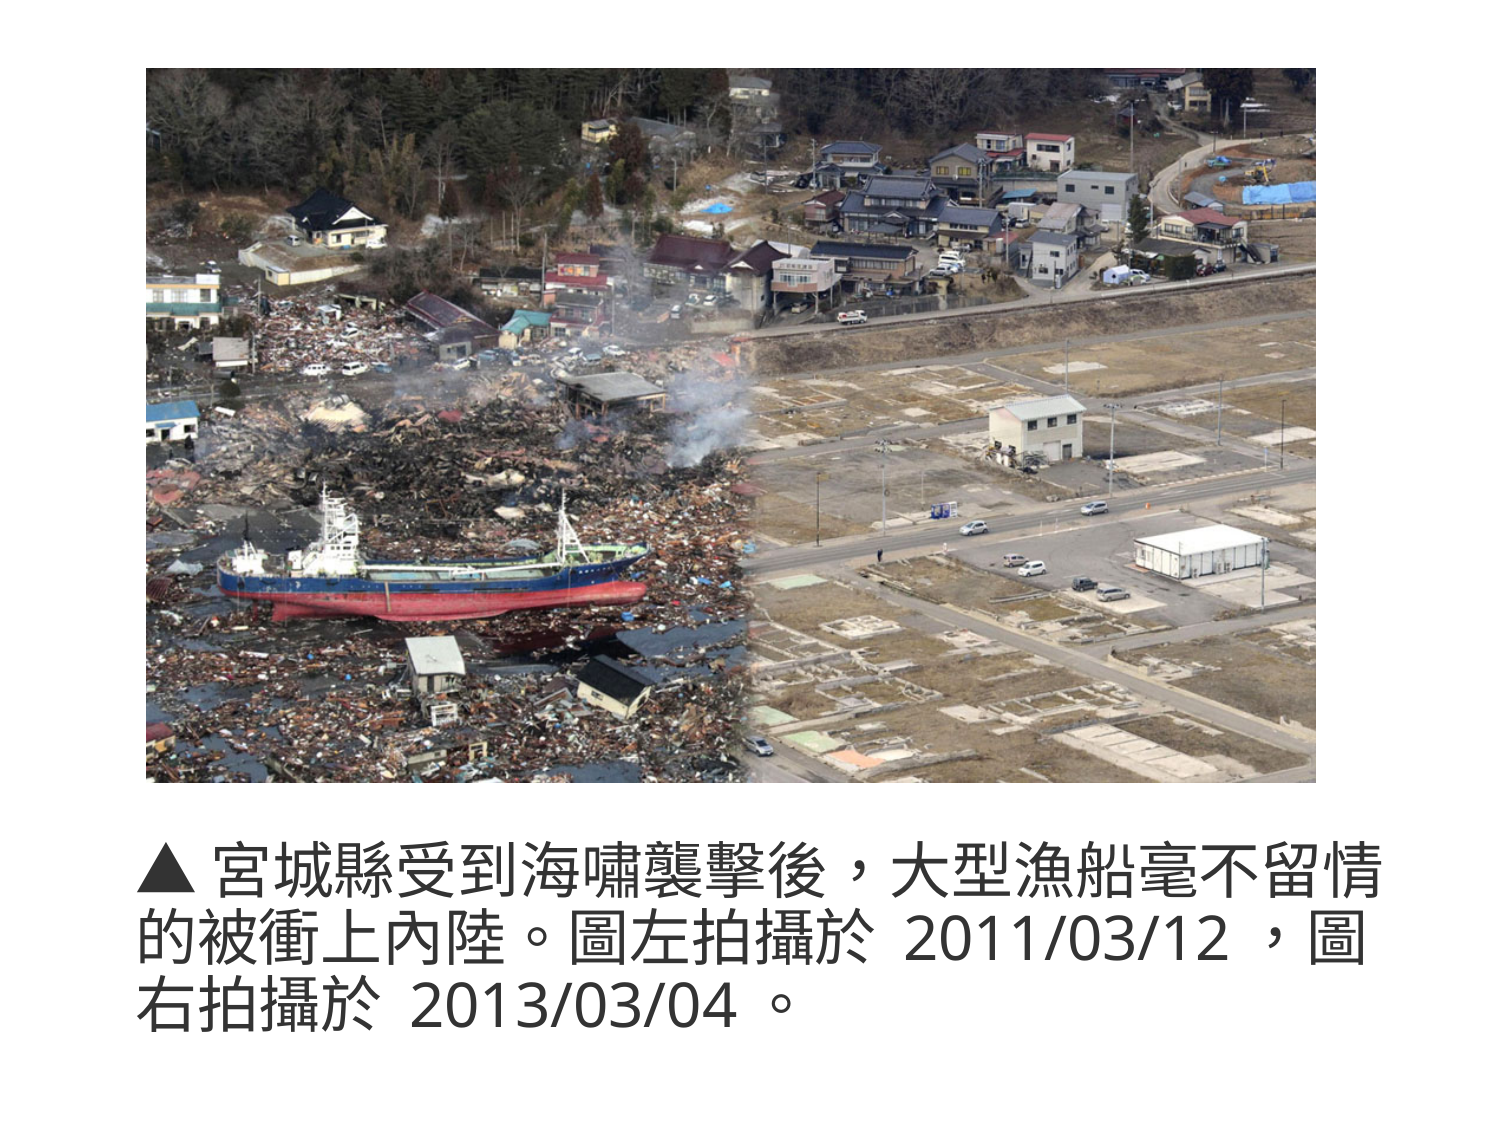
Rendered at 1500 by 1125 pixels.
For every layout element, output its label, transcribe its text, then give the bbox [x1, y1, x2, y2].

title ▲宮城縣受到海嘯襲擊後，大型漁船毫不留情的被衝上內陸。圖左拍攝於 2011/03/12，圖右拍攝於 2013/03/04。 [120, 831, 1415, 1049]
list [146, 68, 1316, 783]
